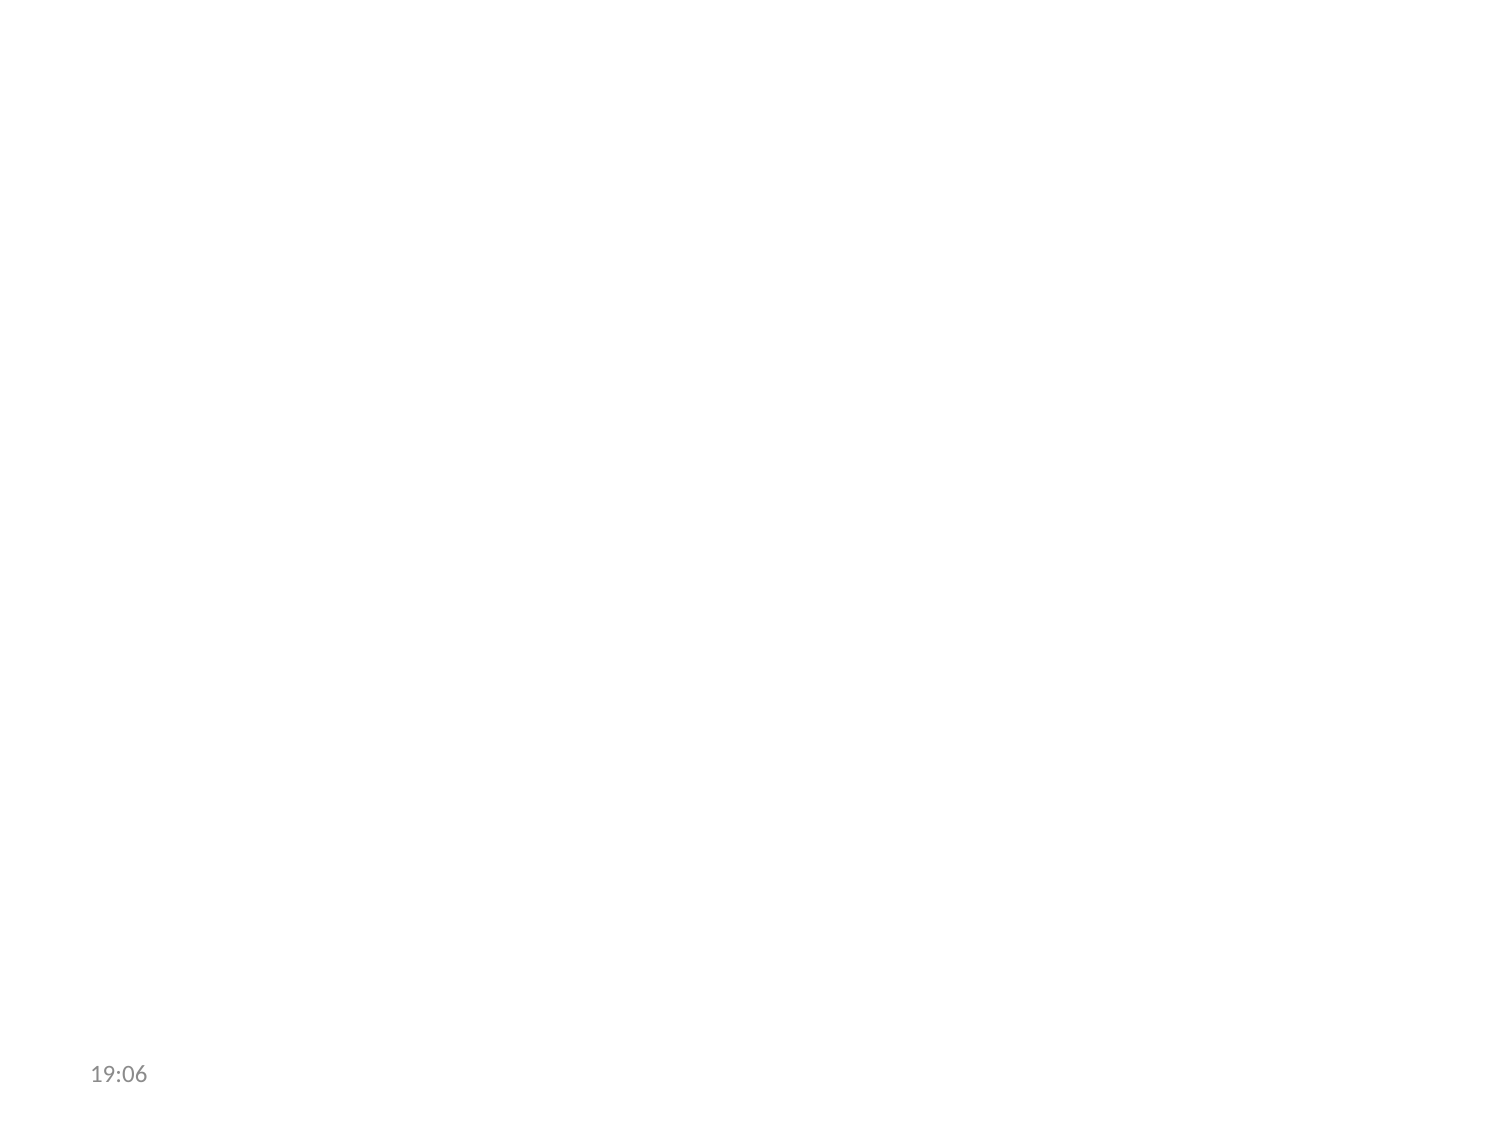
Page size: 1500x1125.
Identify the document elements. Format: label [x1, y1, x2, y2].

slide_number [75, 1042, 425, 1103]
